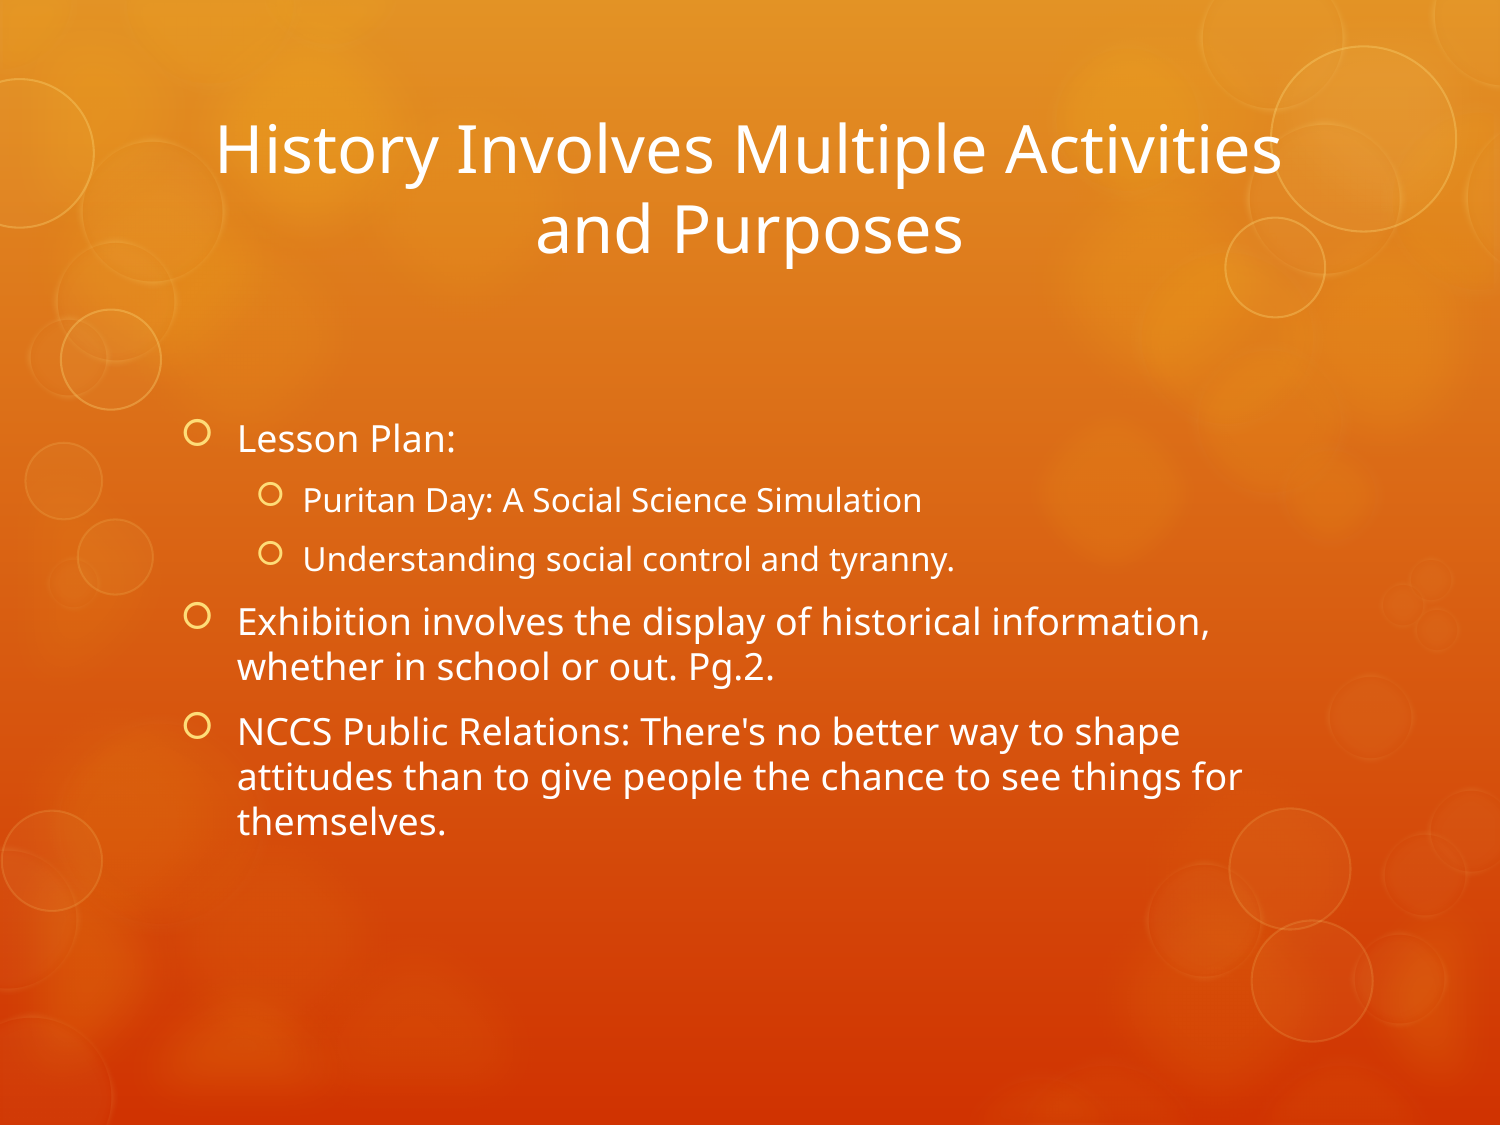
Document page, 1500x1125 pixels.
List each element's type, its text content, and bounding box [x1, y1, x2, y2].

title History Involves Multiple Activities and Purposes [165, 110, 1335, 263]
list Lesson Plan: Puritan Day: A Social Science Simulation Understanding social control and tyranny. Exhibition involves the display of historical information, whether in school or out. Pg.2. NCCS Public Relations: There's no better way to shape attitudes than to give people the chance to see things for themselves. [165, 296, 1335, 962]
